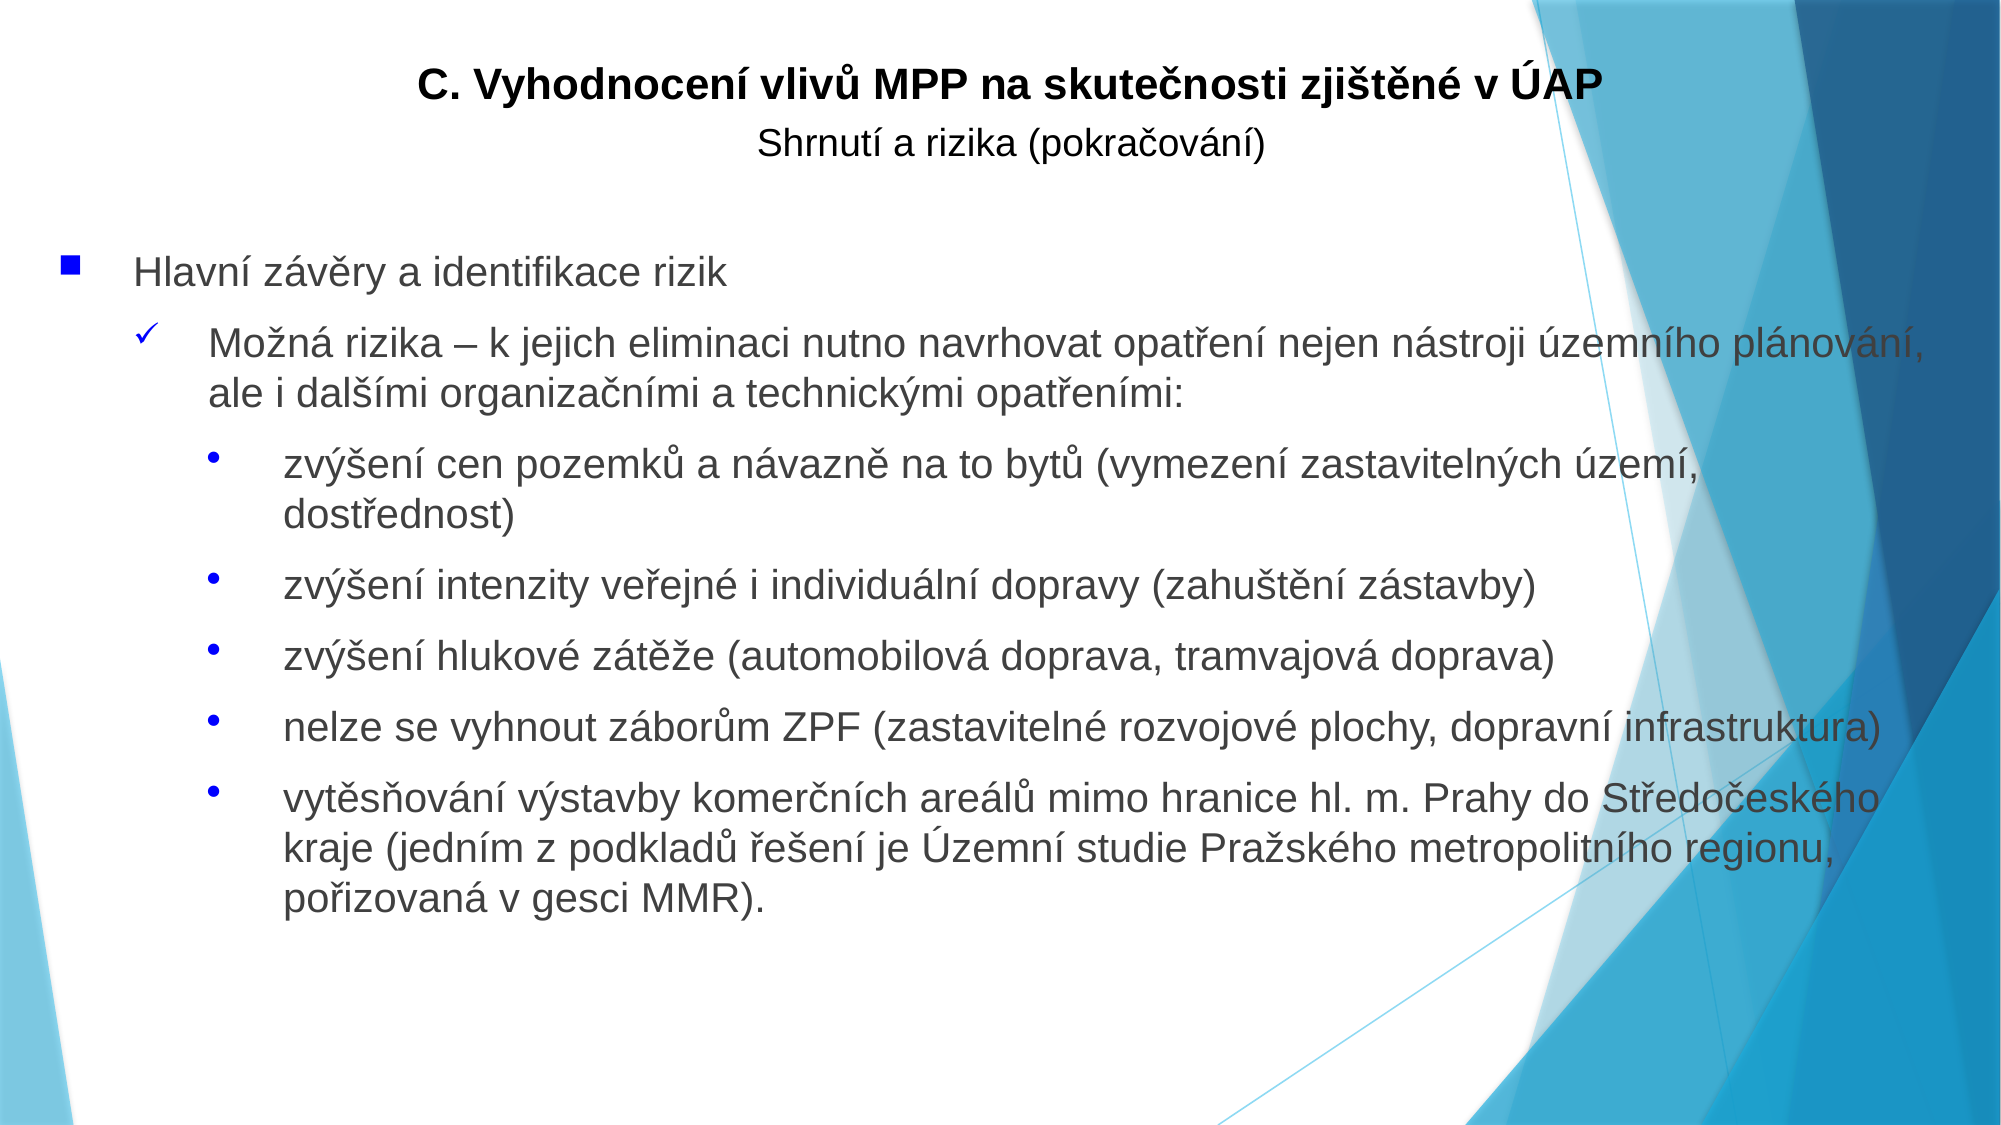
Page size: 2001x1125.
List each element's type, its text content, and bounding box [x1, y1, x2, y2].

list Hlavní závěry a identifikace rizik Možná rizika – k jejich eliminaci nutno navrhovat opatření nejen nástroji územního plánování, ale i dalšími organizačními a technickými opatřeními: zvýšení cen pozemků a návazně na to bytů (vymezení zastavitelných území, dostřednost) zvýšení intenzity veřejné i individuální dopravy (zahuštění zástavby) zvýšení hlukové zátěže (automobilová doprava, tramvajová doprava) nelze se vyhnout záborům ZPF (zastavitelné rozvojové plochy, dopravní infrastruktura) vytěsňování výstavby komerčních areálů mimo hranice hl. m. Prahy do Středočeského kraje (jedním z podkladů řešení je Územní studie Pražského metropolitního regionu, pořizovaná v gesci MMR). [43, 237, 1957, 1063]
title C. Vyhodnocení vlivů MPP na skutečnosti zjištěné v ÚAP Shrnutí a rizika (pokračování) [66, 37, 1957, 173]
